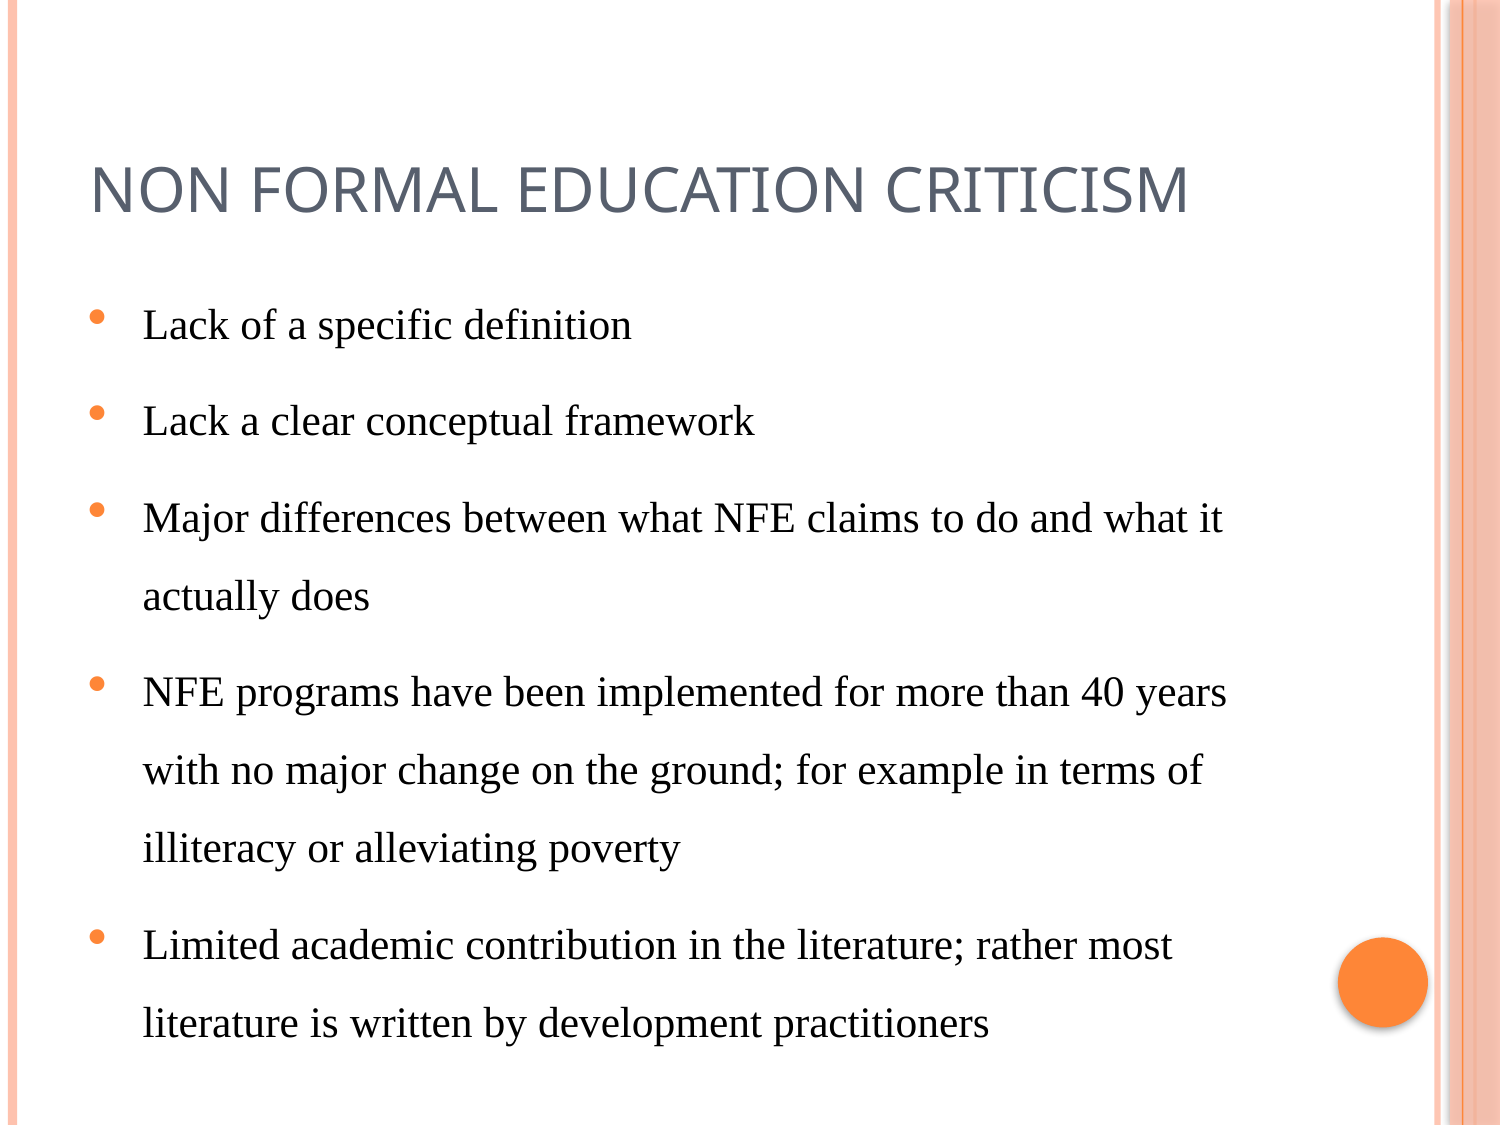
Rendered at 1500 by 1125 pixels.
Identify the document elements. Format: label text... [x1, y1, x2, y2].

list Lack of a specific definition Lack a clear conceptual framework Major differences between what NFE claims to do and what it actually does NFE programs have been implemented for more than 40 years with no major change on the ground; for example in terms of illiteracy or alleviating poverty Limited academic contribution in the literature; rather most literature is written by development practitioners [75, 262, 1300, 1062]
title Non formal Education Criticism [75, 45, 1300, 233]
